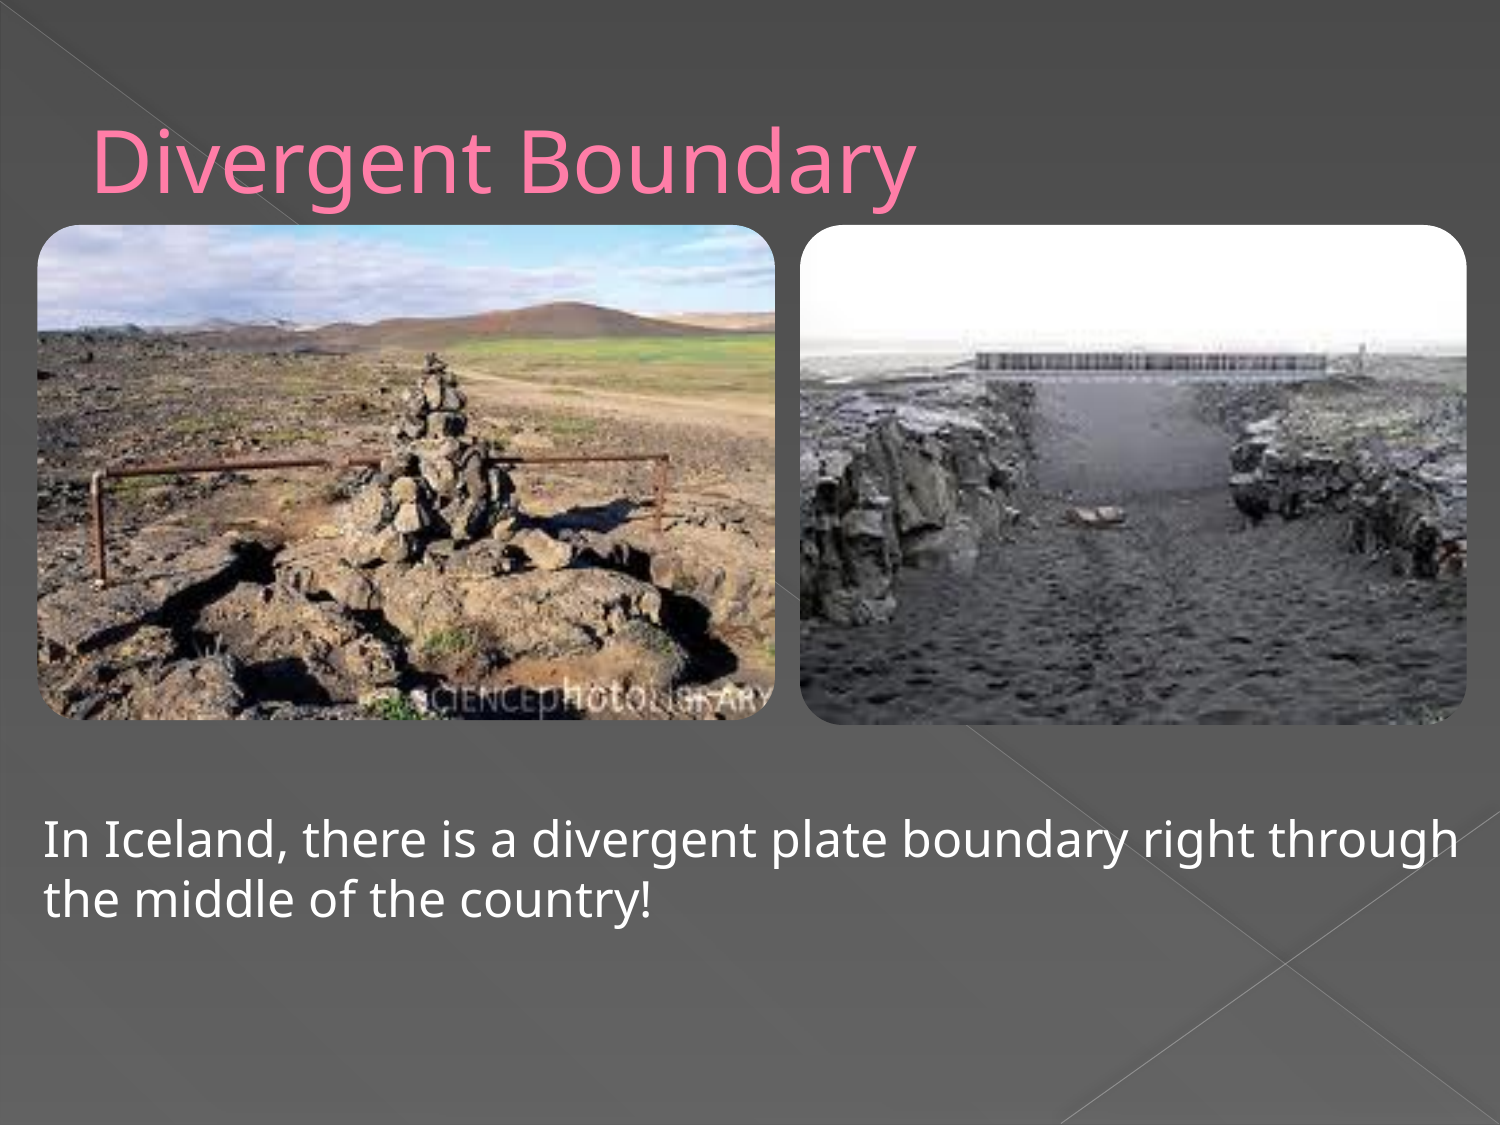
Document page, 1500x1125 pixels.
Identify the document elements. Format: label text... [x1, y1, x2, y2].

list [799, 224, 1467, 726]
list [37, 224, 776, 721]
title Divergent Boundary [75, 43, 1425, 274]
text_box In Iceland, there is a divergent plate boundary right through the middle of the country! [28, 799, 1477, 935]
